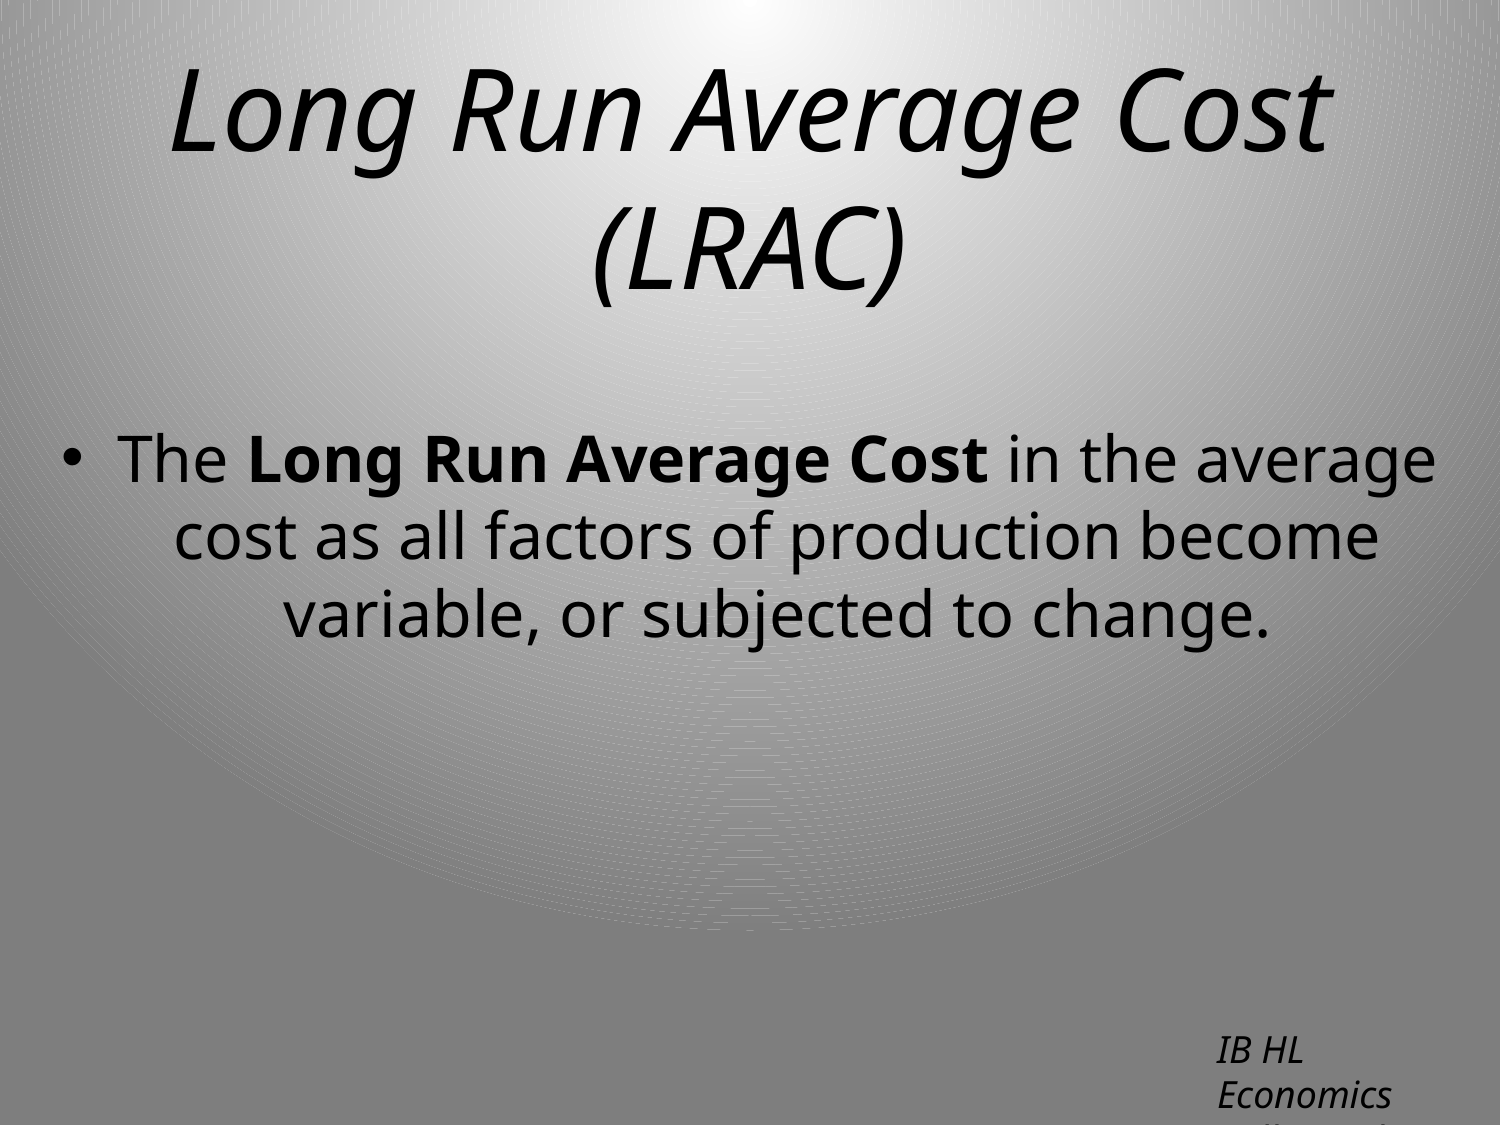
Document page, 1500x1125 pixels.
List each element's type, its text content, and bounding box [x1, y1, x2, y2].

title Long Run Average Cost (LRAC) [75, 80, 1425, 269]
list The Long Run Average Cost in the average cost as all factors of production become variable, or subjected to change. [0, 410, 1500, 860]
text_box IB HL Economics Will Congleton [1202, 1018, 1500, 1125]
